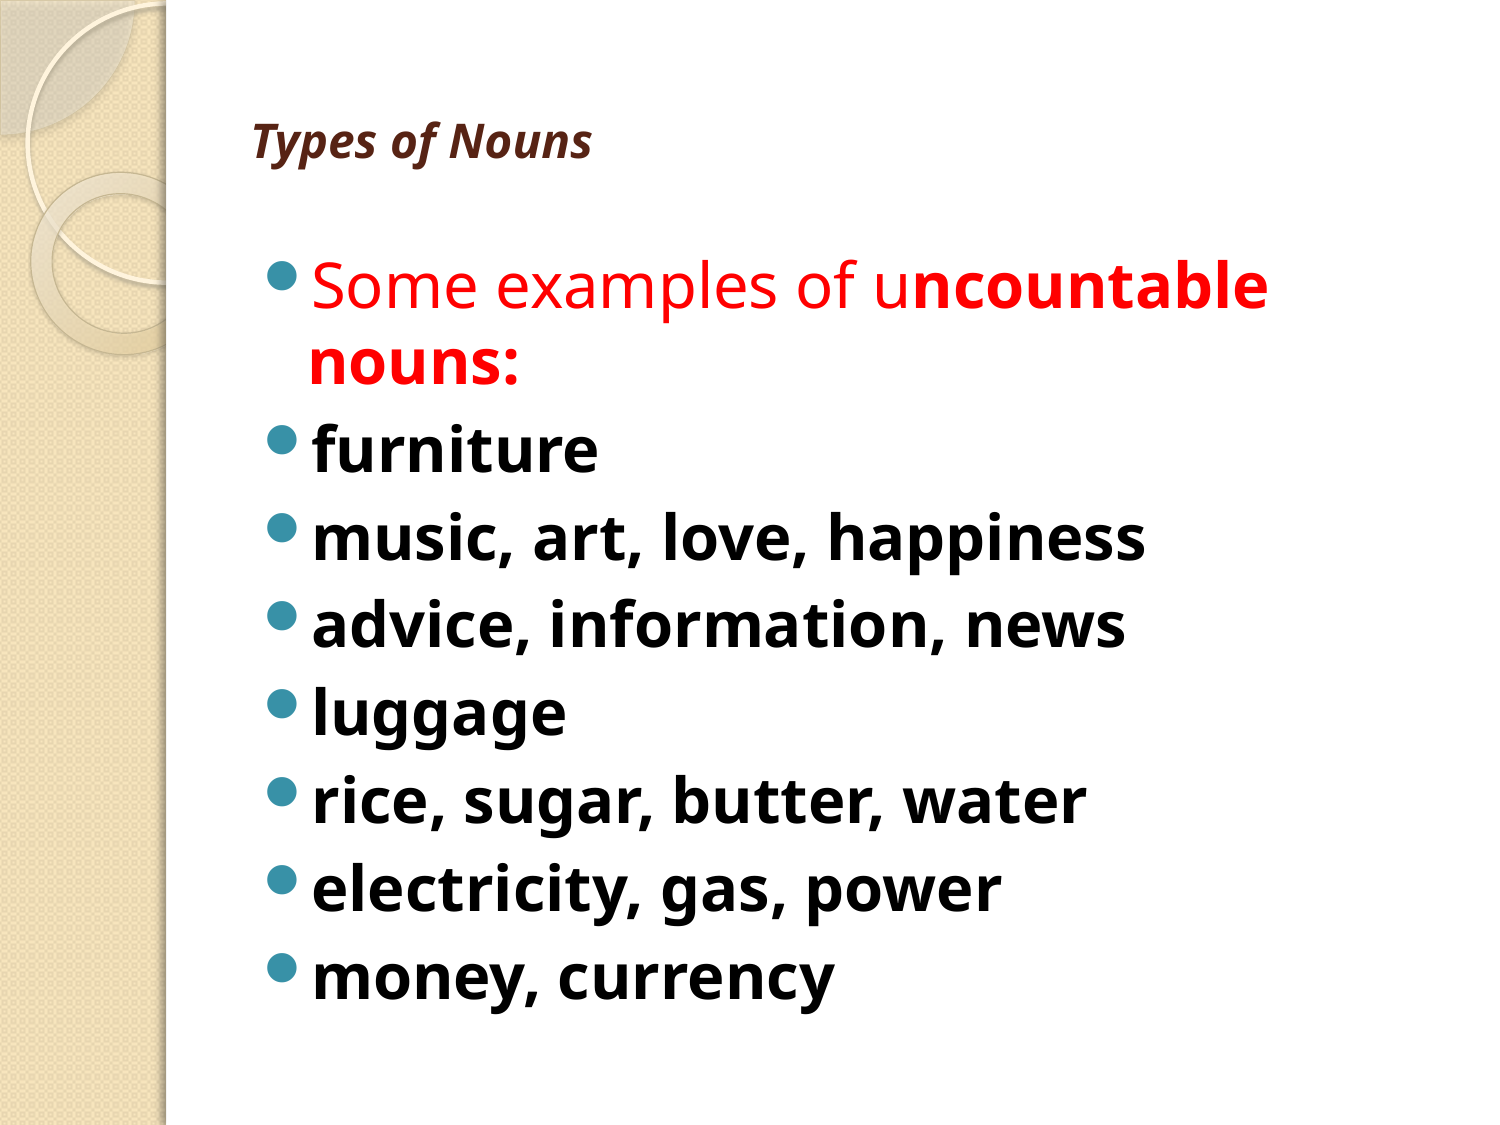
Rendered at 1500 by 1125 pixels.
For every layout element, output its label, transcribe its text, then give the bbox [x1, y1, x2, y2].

title Types of Nouns [235, 45, 1466, 233]
list Some examples of uncountable nouns: furniture music, art, love, happiness advice, information, news luggage rice, sugar, butter, water electricity, gas, power money, currency [235, 237, 1466, 1025]
